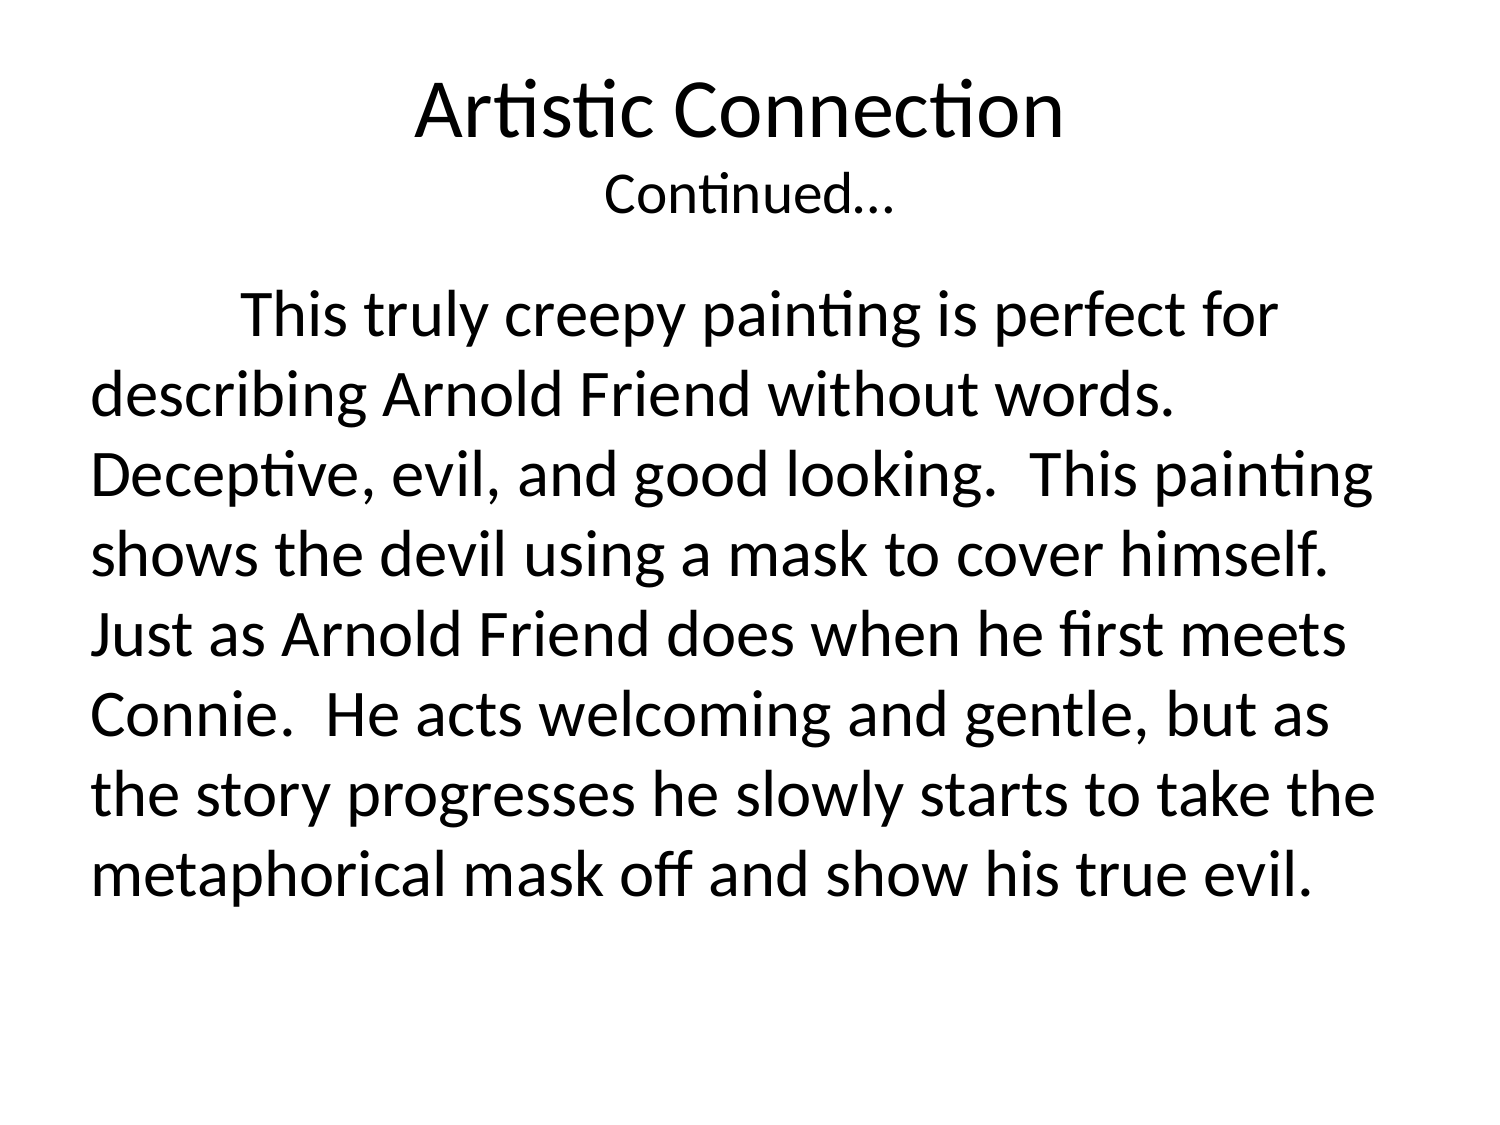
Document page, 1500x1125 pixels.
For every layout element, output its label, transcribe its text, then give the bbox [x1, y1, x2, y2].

title Artistic Connection Continued… [75, 45, 1425, 233]
list This truly creepy painting is perfect for describing Arnold Friend without words. Deceptive, evil, and good looking. This painting shows the devil using a mask to cover himself. Just as Arnold Friend does when he first meets Connie. He acts welcoming and gentle, but as the story progresses he slowly starts to take the metaphorical mask off and show his true evil. [75, 262, 1425, 1005]
